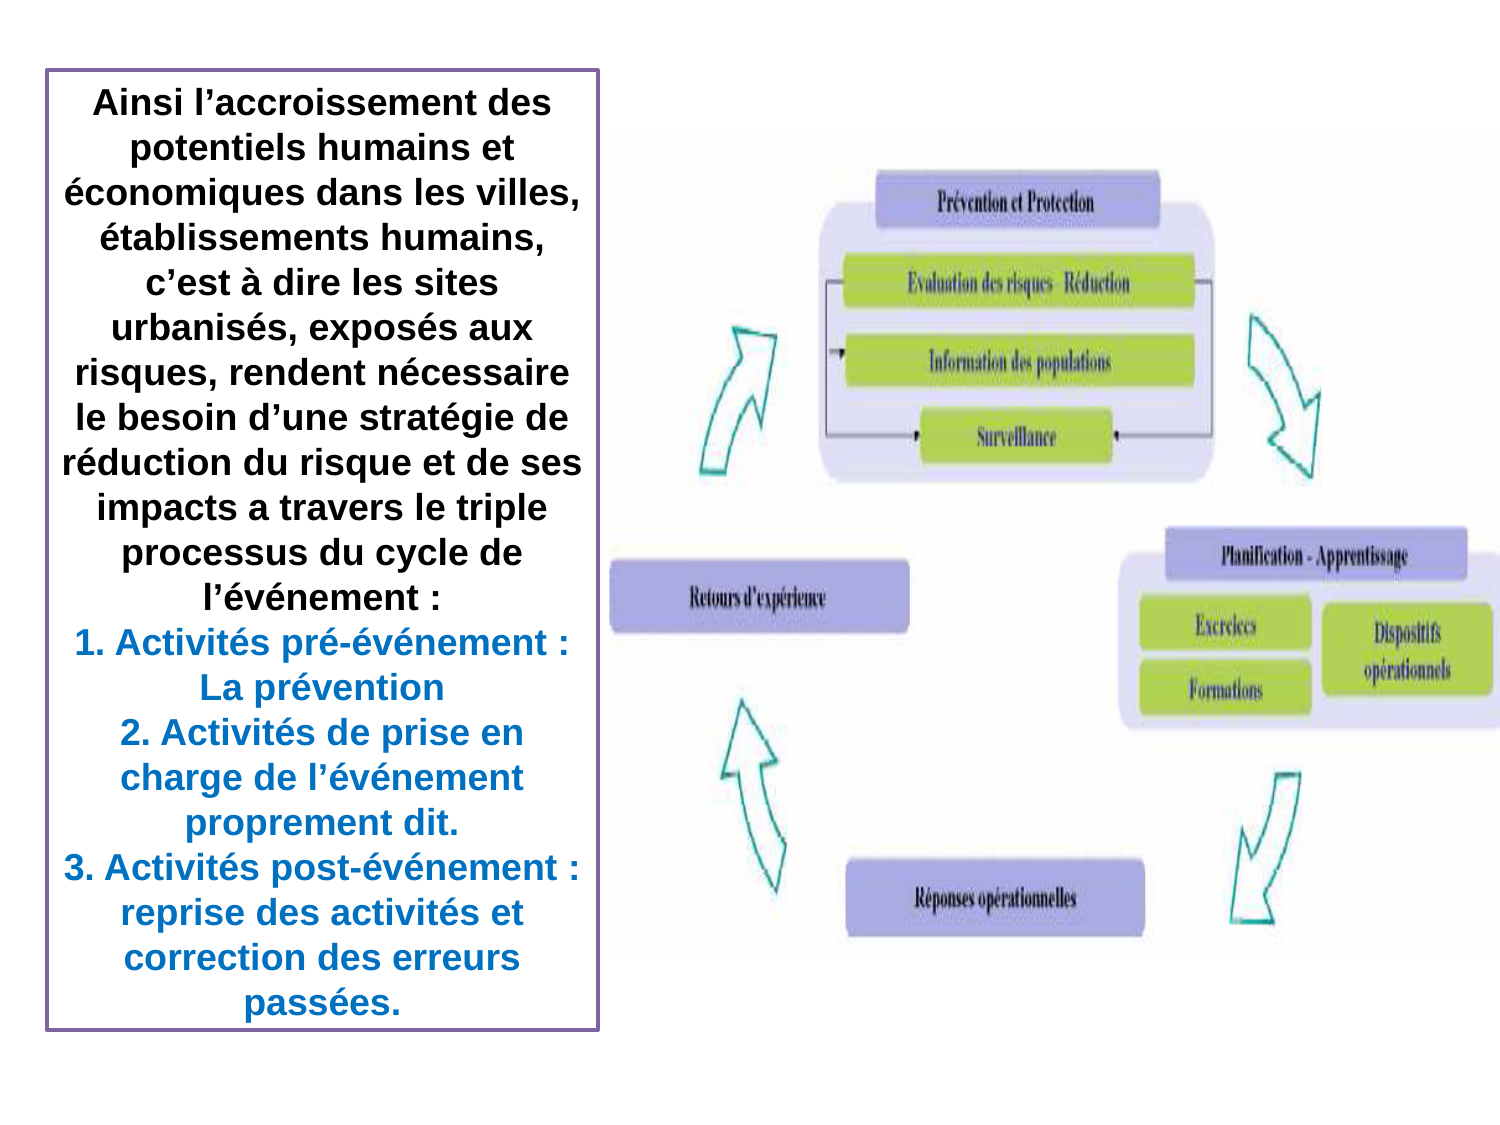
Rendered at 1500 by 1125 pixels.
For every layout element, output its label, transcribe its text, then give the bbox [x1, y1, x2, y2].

picture [609, 128, 1500, 958]
text_box Ainsi l’accroissement des potentiels humains et économiques dans les villes, établissements humains, c’est à dire les sites urbanisés, exposés aux risques, rendent nécessaire le besoin d’une stratégie de réduction du risque et de ses impacts a travers le triple processus du cycle de l’événement : 1. Activités pré-événement : La prévention 2. Activités de prise en charge de l’événement proprement dit. 3. Activités post-événement : reprise des activités et correction des erreurs passées. [45, 68, 600, 1032]
